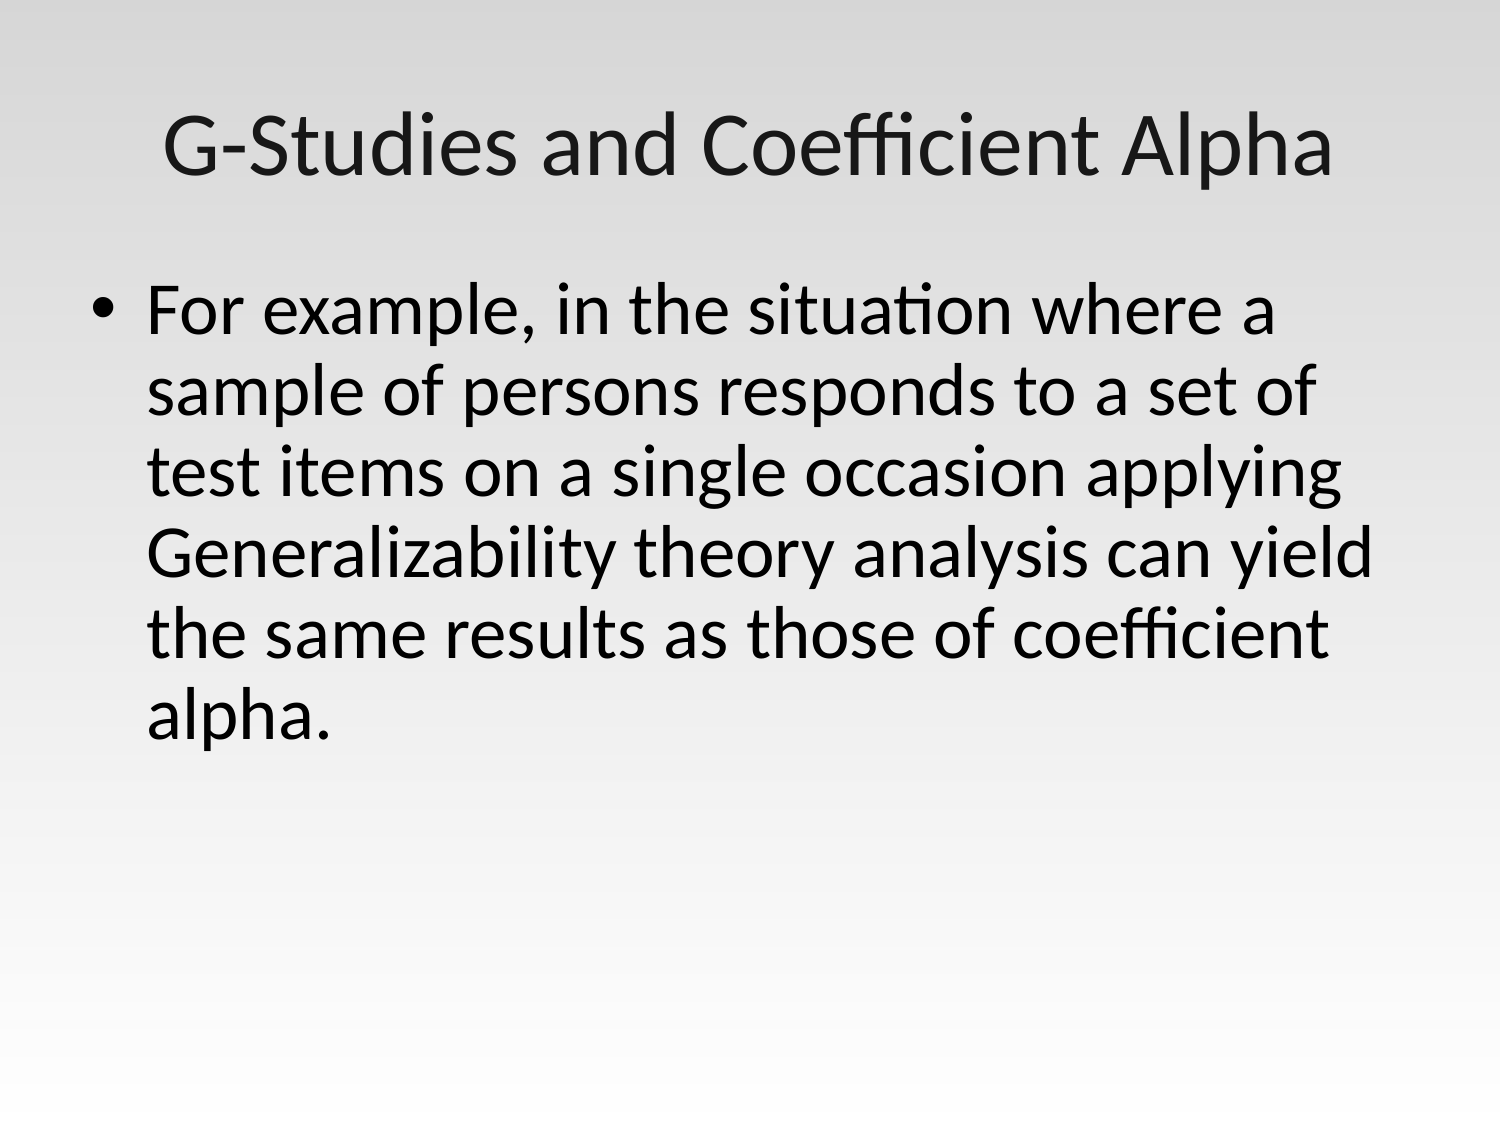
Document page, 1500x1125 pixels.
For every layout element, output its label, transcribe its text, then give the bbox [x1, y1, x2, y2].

list For example, in the situation where a sample of persons responds to a set of test items on a single occasion applying Generalizability theory analysis can yield the same results as those of coefficient alpha. [75, 262, 1425, 1005]
title G-Studies and Coefficient Alpha [75, 45, 1425, 233]
